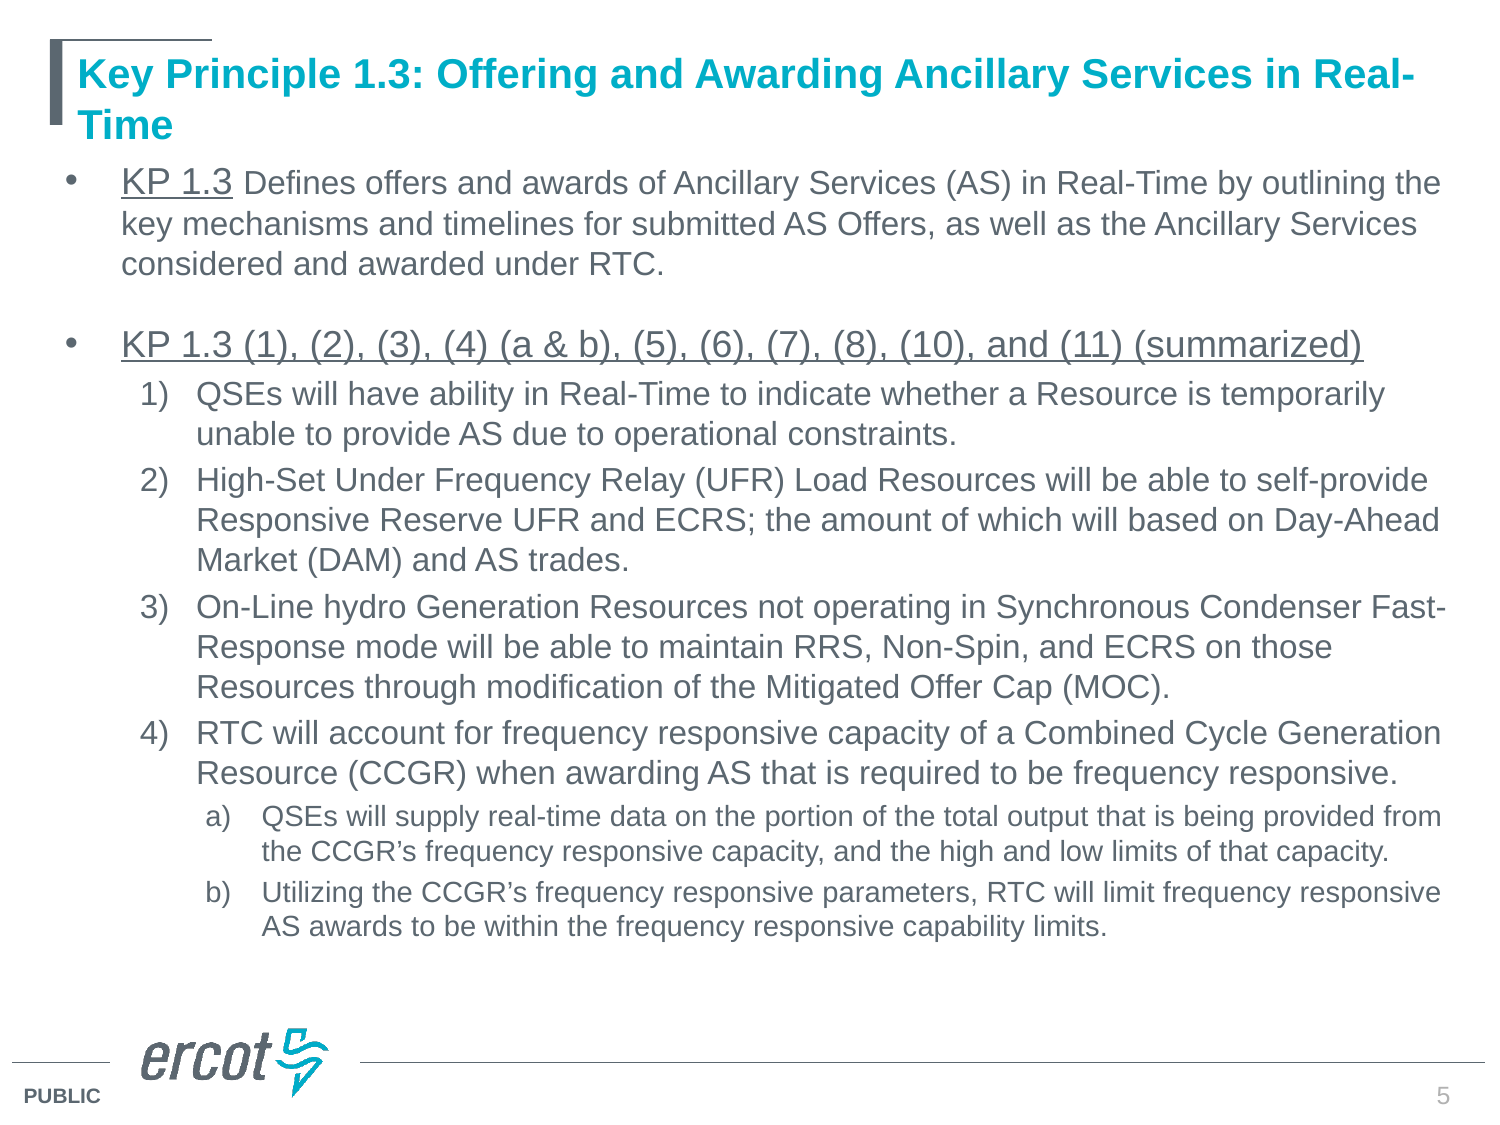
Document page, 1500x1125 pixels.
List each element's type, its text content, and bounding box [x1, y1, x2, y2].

picture [137, 1038, 332, 1100]
title Key Principle 1.3: Offering and Awarding Ancillary Services in Real-Time [62, 39, 1450, 149]
slide_number 5 [1400, 1076, 1488, 1113]
list KP 1.3 Defines offers and awards of Ancillary Services (AS) in Real-Time by outlining the key mechanisms and timelines for submitted AS Offers, as well as the Ancillary Services considered and awarded under RTC. KP 1.3 (1), (2), (3), (4) (a & b), (5), (6), (7), (8), (10), and (11) (summarized) QSEs will have ability in Real-Time to indicate whether a Resource is temporarily unable to provide AS due to operational constraints. High-Set Under Frequency Relay (UFR) Load Resources will be able to self-provide Responsive Reserve UFR and ECRS; the amount of which will based on Day-Ahead Market (DAM) and AS trades. On-Line hydro Generation Resources not operating in Synchronous Condenser Fast-Response mode will be able to maintain RRS, Non-Spin, and ECRS on those Resources through modification of the Mitigated Offer Cap (MOC). RTC will account for frequency responsive capacity of a Combined Cycle Generation Resource (CCGR) when awarding AS that is required to be frequency responsive. QSEs will supply real-time data on the portion of the total output that is being provided from the CCGR’s frequency responsive capacity, and the high and low limits of that capacity. Utilizing the CCGR’s frequency responsive parameters, RTC will limit frequency responsive AS awards to be within the frequency responsive capability limits. [50, 149, 1475, 1038]
